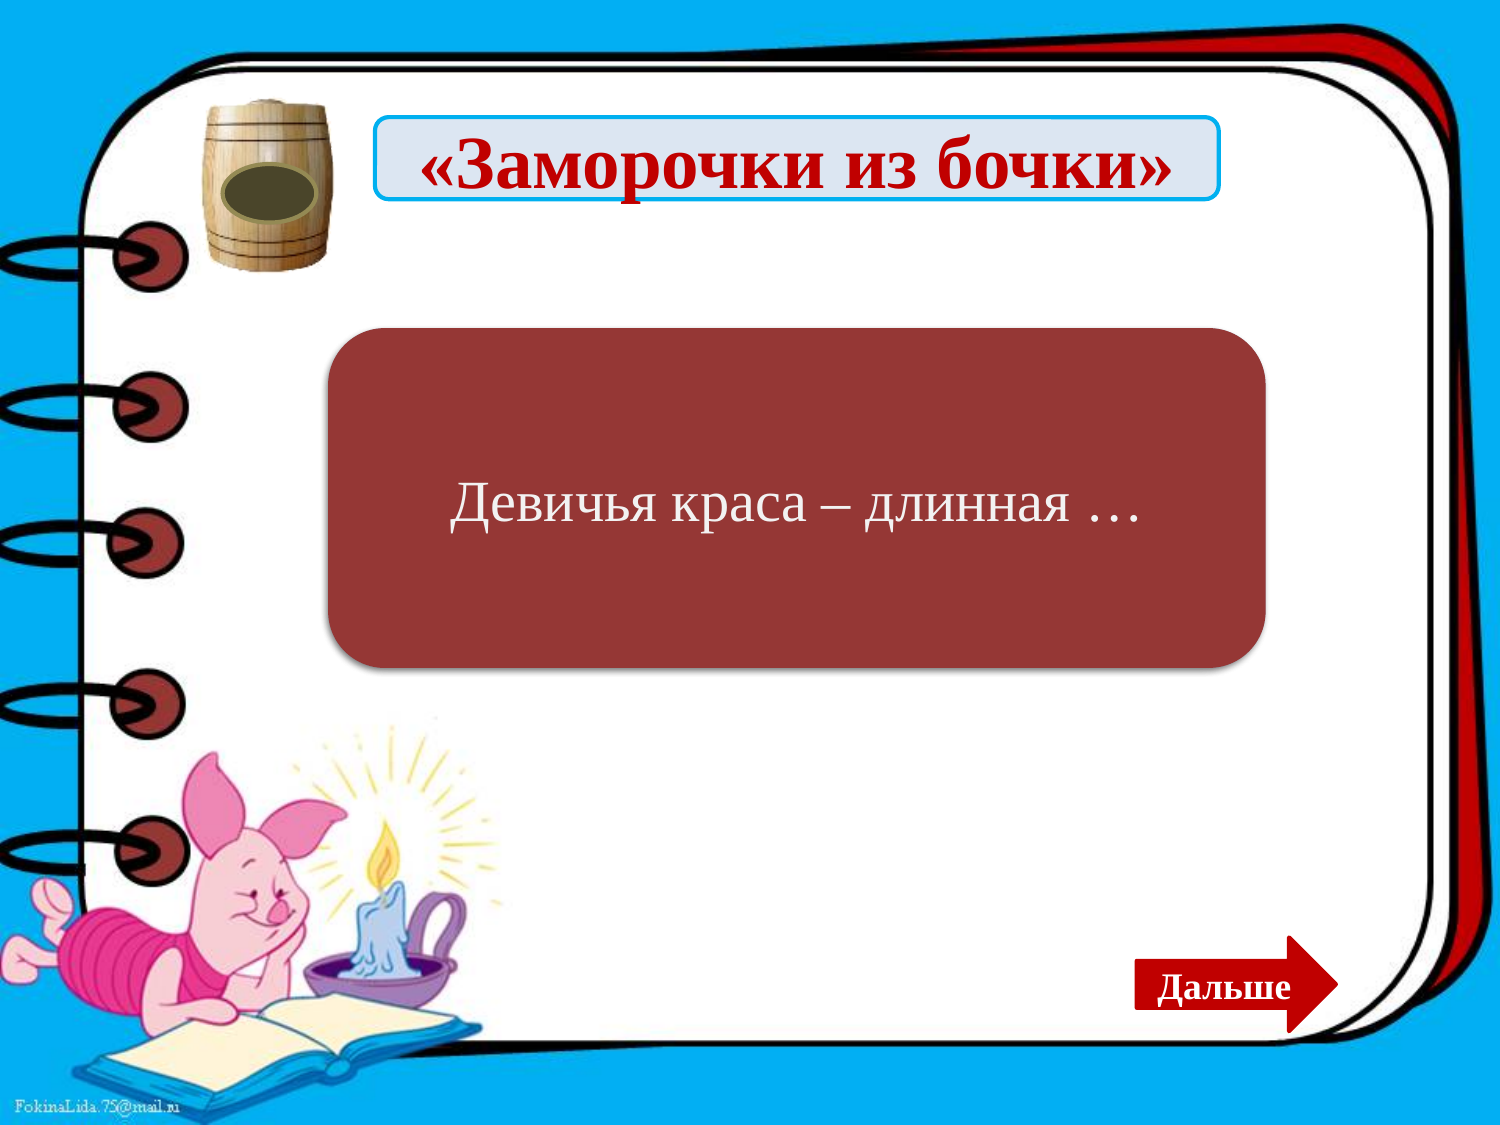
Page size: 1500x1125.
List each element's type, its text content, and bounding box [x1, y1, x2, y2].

text_box [326, 326, 1268, 671]
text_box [187, 93, 352, 280]
text_box «Заморочки из бочки» [372, 115, 1221, 202]
picture [0, 23, 1492, 1125]
text_box Дальше [1134, 935, 1338, 1034]
